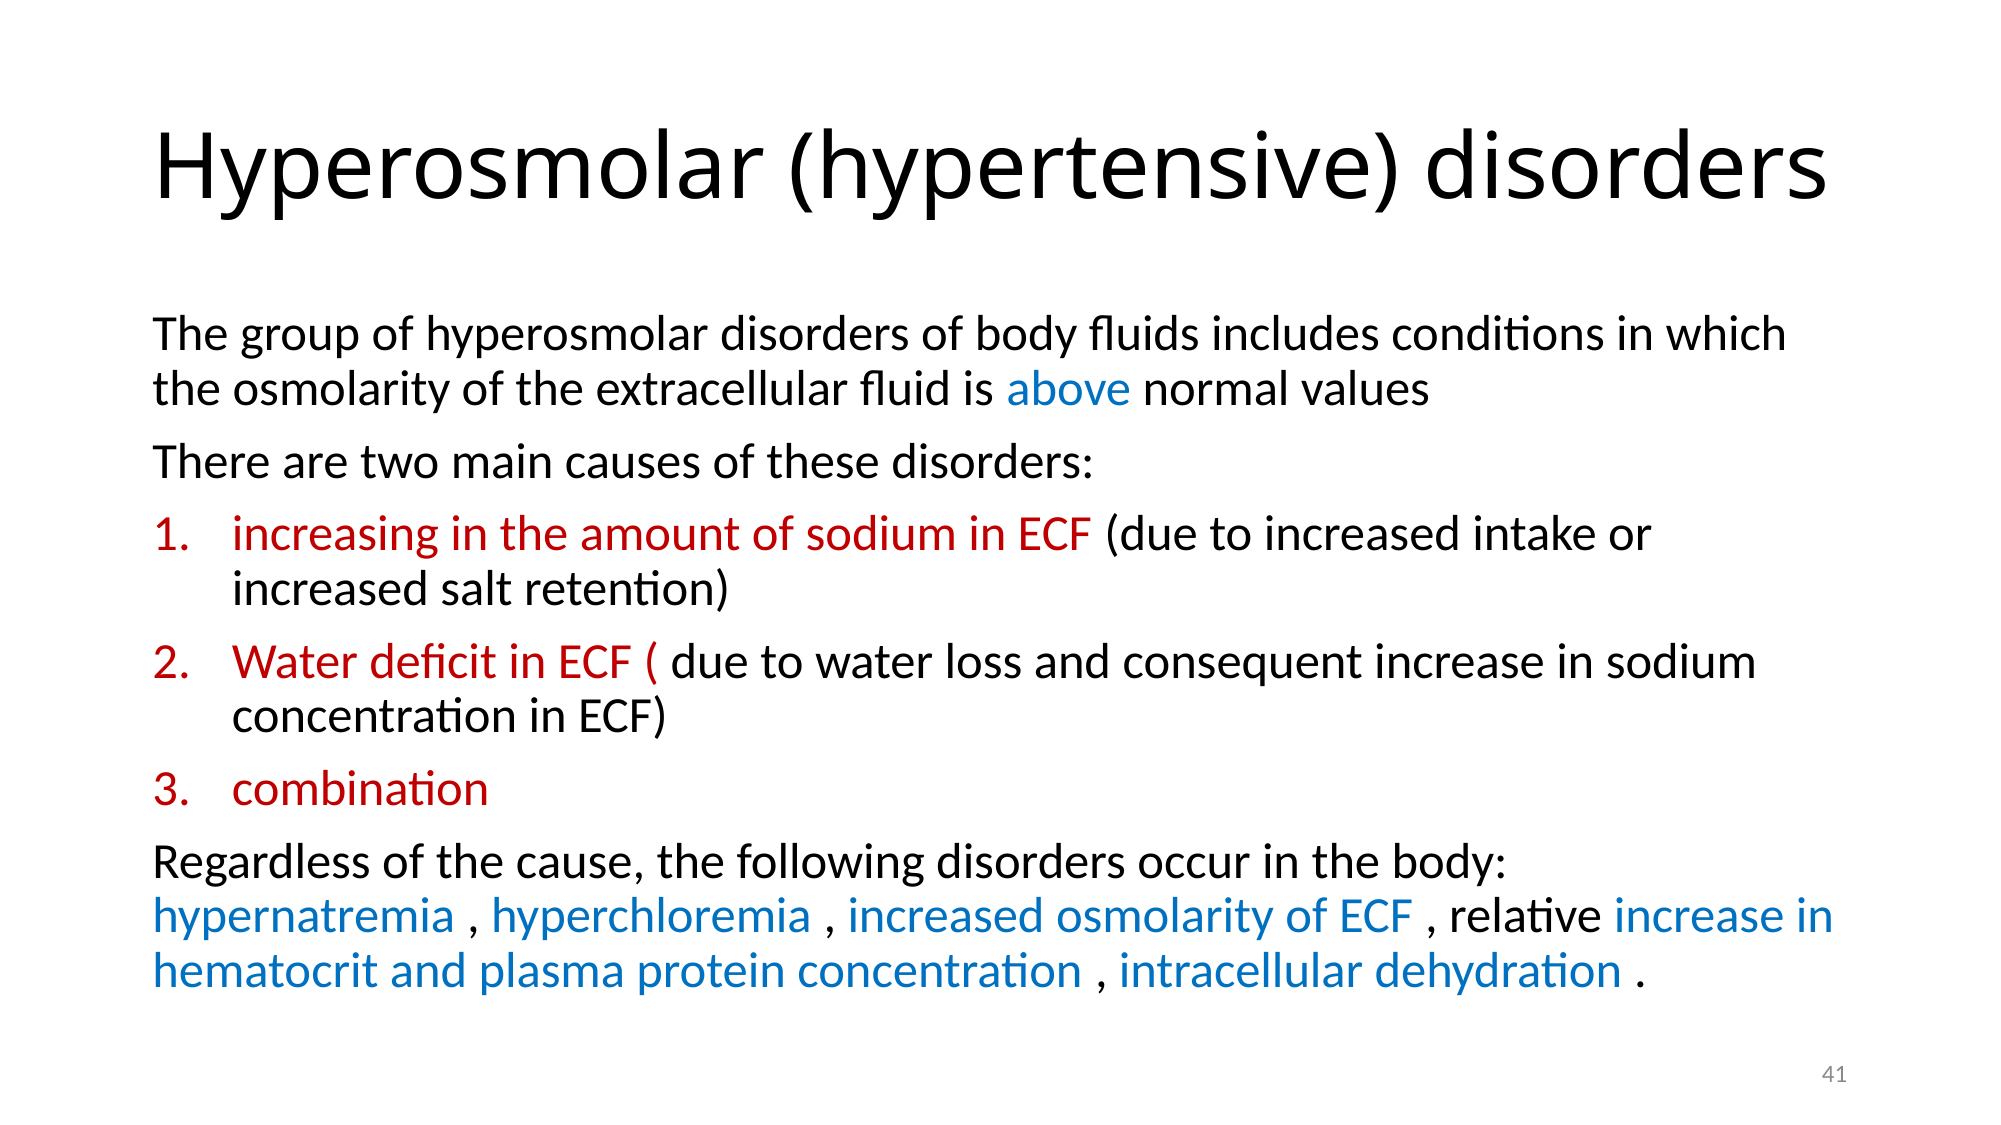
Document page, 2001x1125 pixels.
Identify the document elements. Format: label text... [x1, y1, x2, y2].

list The group of hyperosmolar disorders of body fluids includes conditions in which the osmolarity of the extracellular fluid is above normal values There are two main causes of these disorders: increasing in the amount of sodium in ECF (due to increased intake or increased salt retention) Water deficit in ECF ( due to water loss and consequent increase in sodium concentration in ECF) combination Regardless of the cause, the following disorders occur in the body: hypernatremia , hyperchloremia , increased osmolarity of ECF , relative increase in hematocrit and plasma protein concentration , intracellular dehydration . [137, 299, 1863, 1014]
title Hyperosmolar (hypertensive) disorders [137, 59, 1960, 278]
slide_number 41 [1412, 1042, 1863, 1103]
